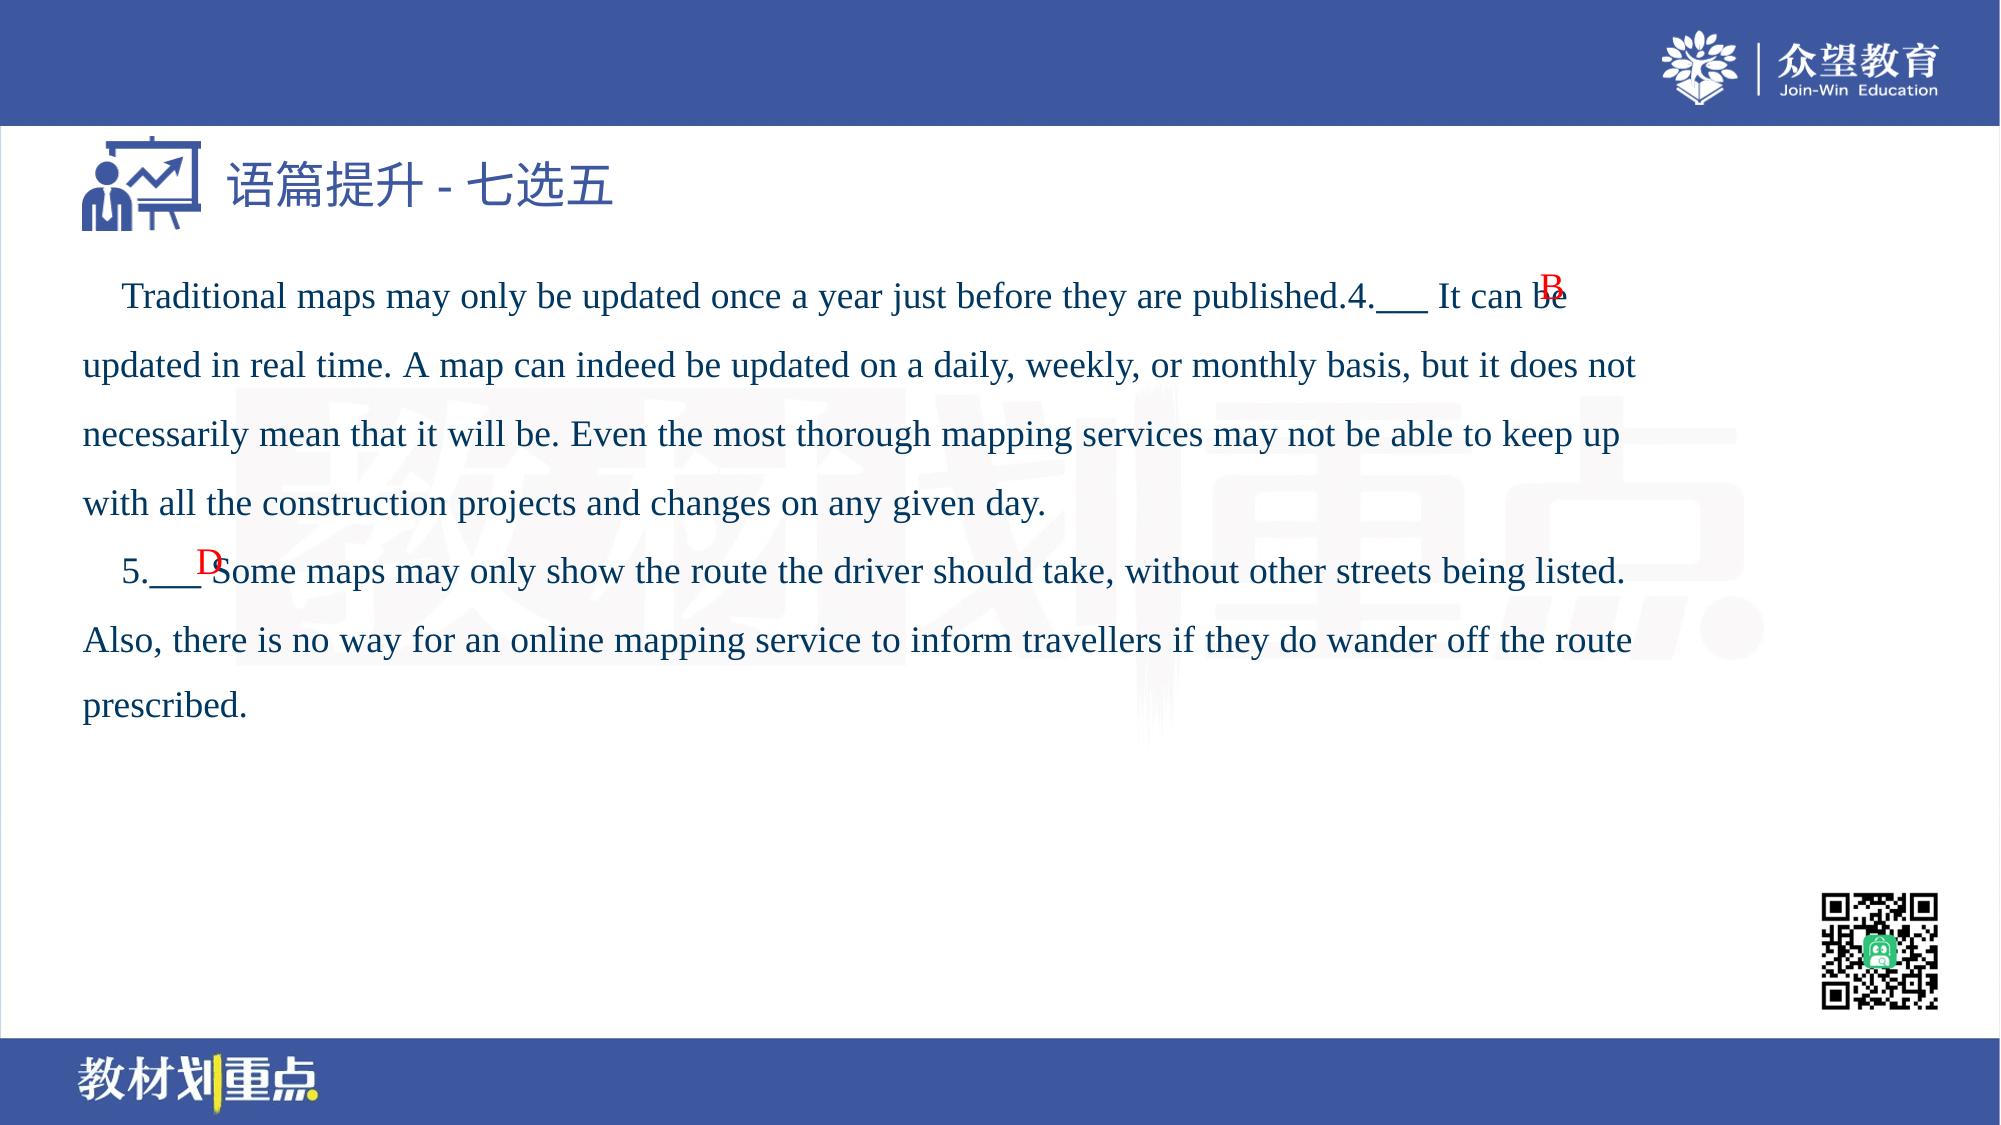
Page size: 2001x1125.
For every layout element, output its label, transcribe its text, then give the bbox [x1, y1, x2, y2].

picture [0, 0, 2000, 1125]
text_box B [1525, 242, 1579, 301]
text_box Traditional maps may only be updated once a year just before they are published.4.___ It can be updated in real time. A map can indeed be updated on a daily, weekly, or monthly basis, but it does not necessarily mean that it will be. Even the most thorough mapping services may not be able to keep up with all the construction projects and changes on any given day. 5.___ Some maps may only show the route the driver should take, without other streets being listed. Also, there is no way for an online mapping service to inform travellers if they do wander off the route prescribed. [82, 247, 1817, 719]
text_box D [182, 517, 237, 576]
